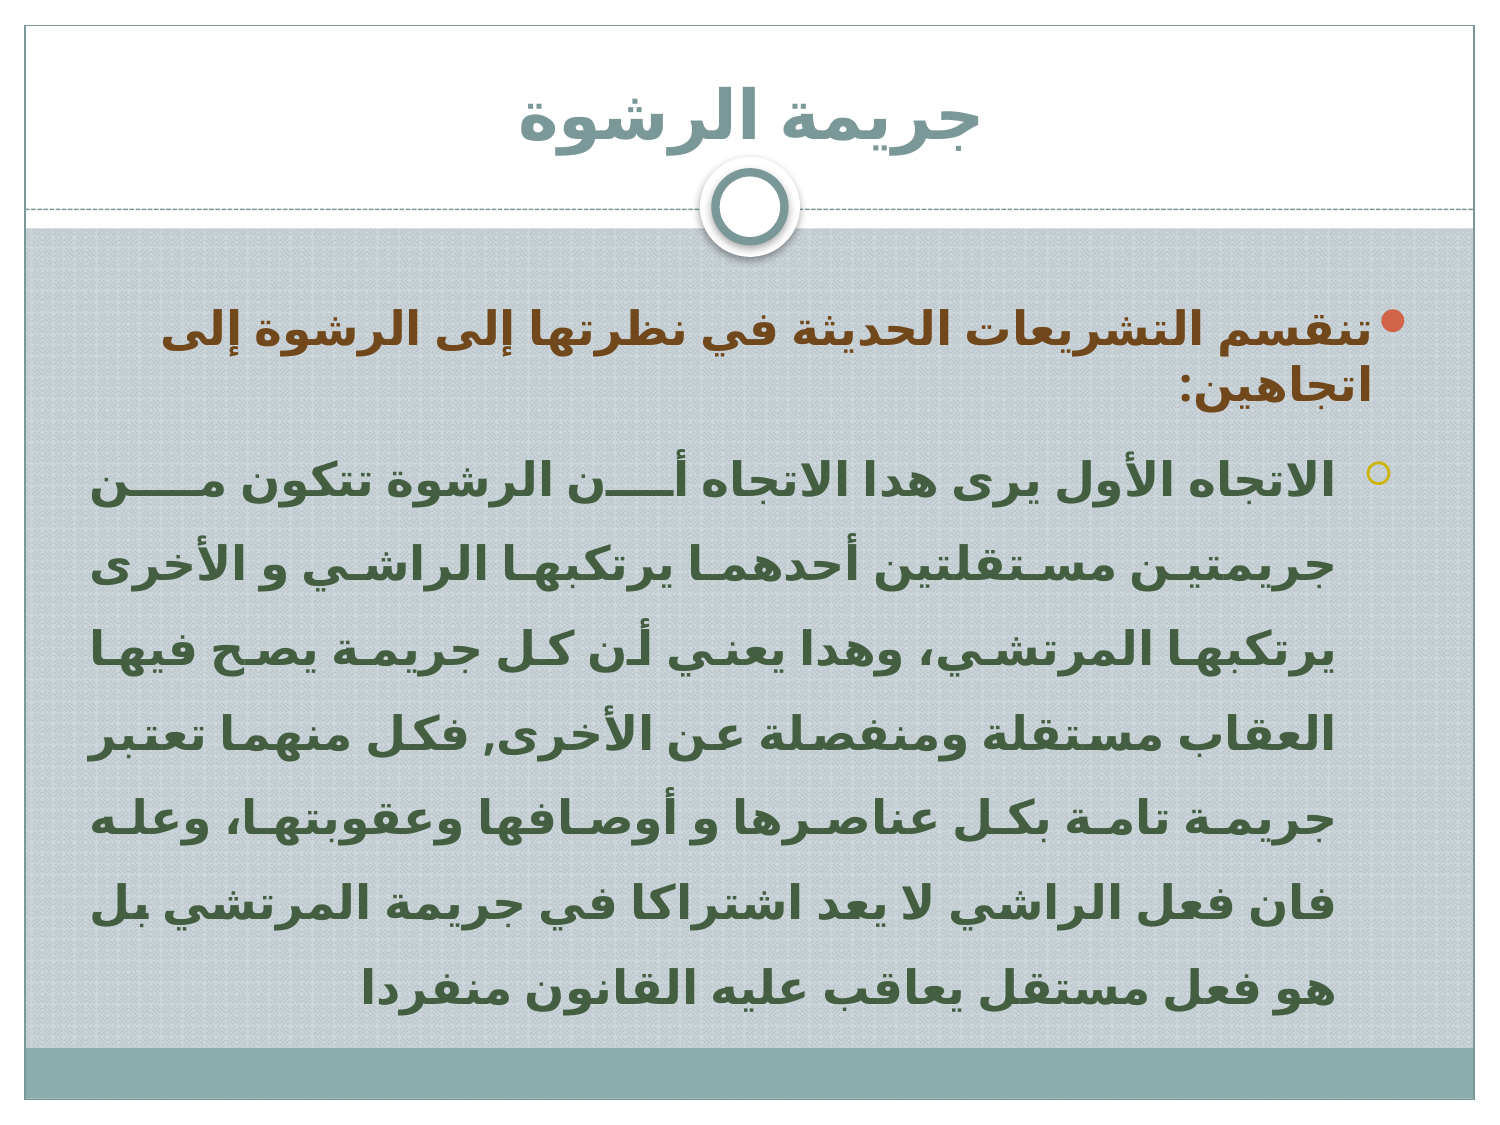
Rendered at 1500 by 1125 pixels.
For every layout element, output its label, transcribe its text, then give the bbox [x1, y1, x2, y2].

title جريمة الرشوة [76, 42, 1427, 161]
list تنقسم التشريعات الحديثة في نظرتها إلى الرشوة إلى اتجاهين: الاتجاه الأول يرى هدا الاتجاه أن الرشوة تتكون من جريمتين مستقلتين أحدهما يرتكبها الراشي و الأخرى يرتكبها المرتشي، وهدا يعني أن كل جريمة يصح فيها العقاب مستقلة ومنفصلة عن الأخرى, فكل منهما تعتبر جريمة تامة بكل عناصرها و أوصافها وعقوبتها، وعله فان فعل الراشي لا يعد اشتراكا في جريمة المرتشي بل هو فعل مستقل يعاقب عليه القانون منفردا [75, 290, 1425, 1079]
